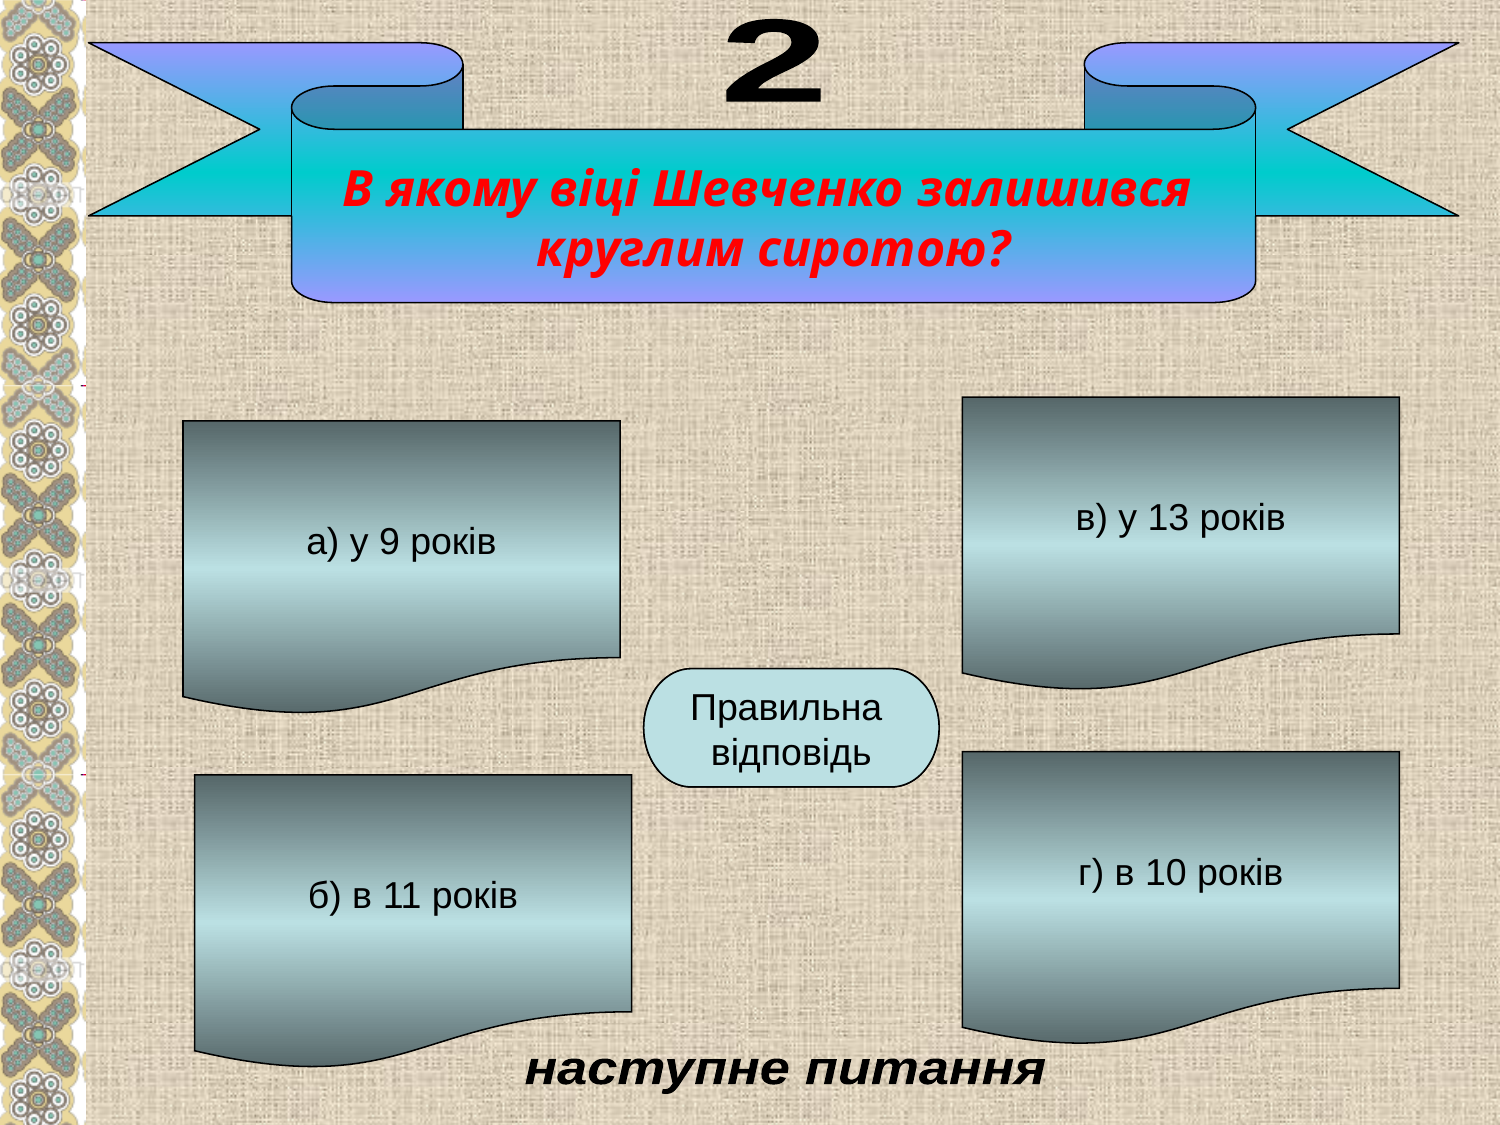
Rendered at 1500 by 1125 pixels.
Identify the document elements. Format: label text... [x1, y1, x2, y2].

picture [0, 0, 1500, 1125]
text_box г) в 10 років [962, 751, 1400, 1044]
text_box В якому віці Шевченко залишився круглим сиротою? [90, 42, 1459, 303]
text_box б) в 11 років [194, 774, 632, 1067]
text_box Правильна відповідь [643, 668, 940, 787]
text_box а) у 9 років [183, 420, 621, 713]
text_box в) у 13 років [962, 397, 1400, 689]
